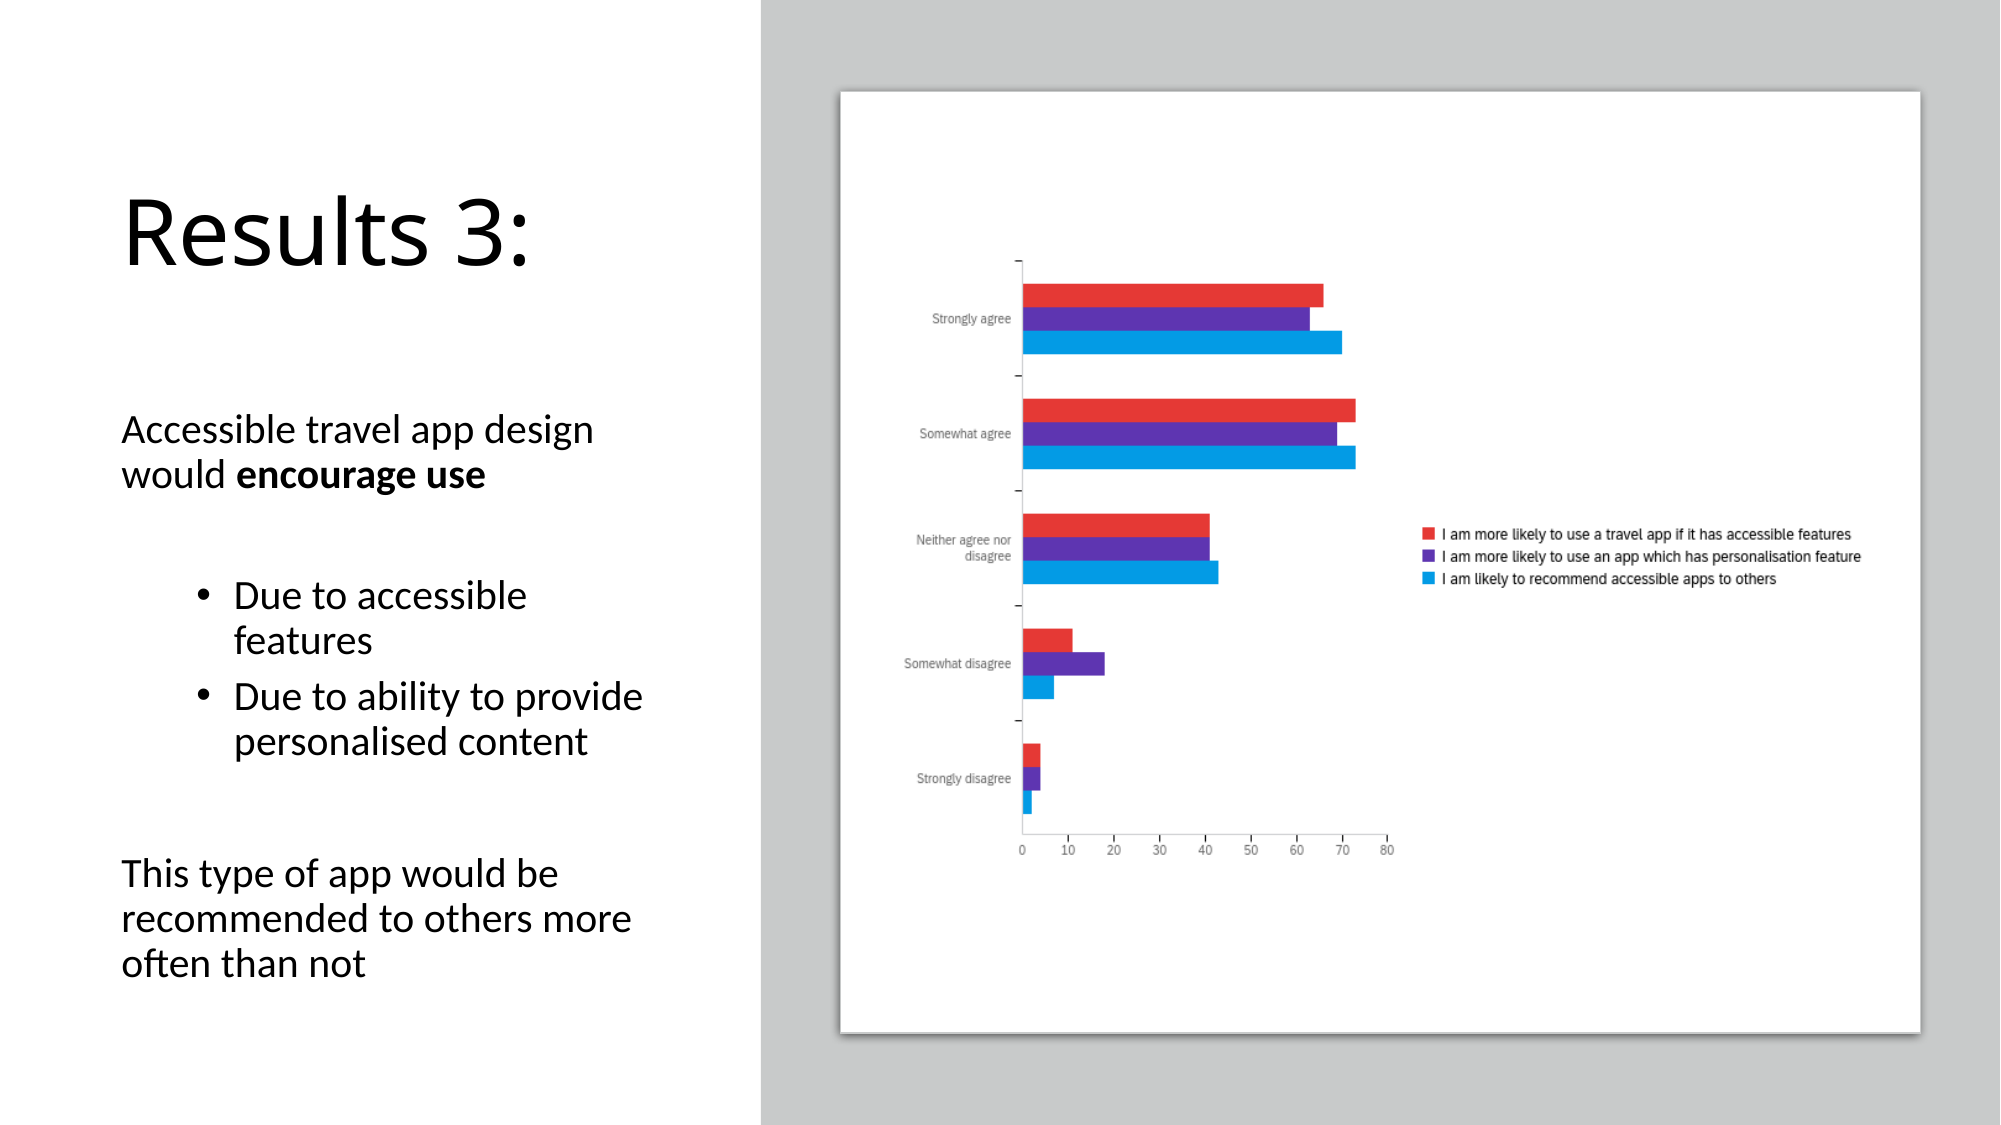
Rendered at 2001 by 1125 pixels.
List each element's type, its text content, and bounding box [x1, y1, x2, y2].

list Accessible travel app design would encourage use Due to accessible features Due to ability to provide personalised content This type of app would be recommended to others more often than not [106, 399, 682, 1021]
text_box [839, 90, 1922, 1034]
text_box [760, 0, 2000, 1125]
title Results 3: [106, 103, 682, 370]
picture [886, 253, 1875, 871]
